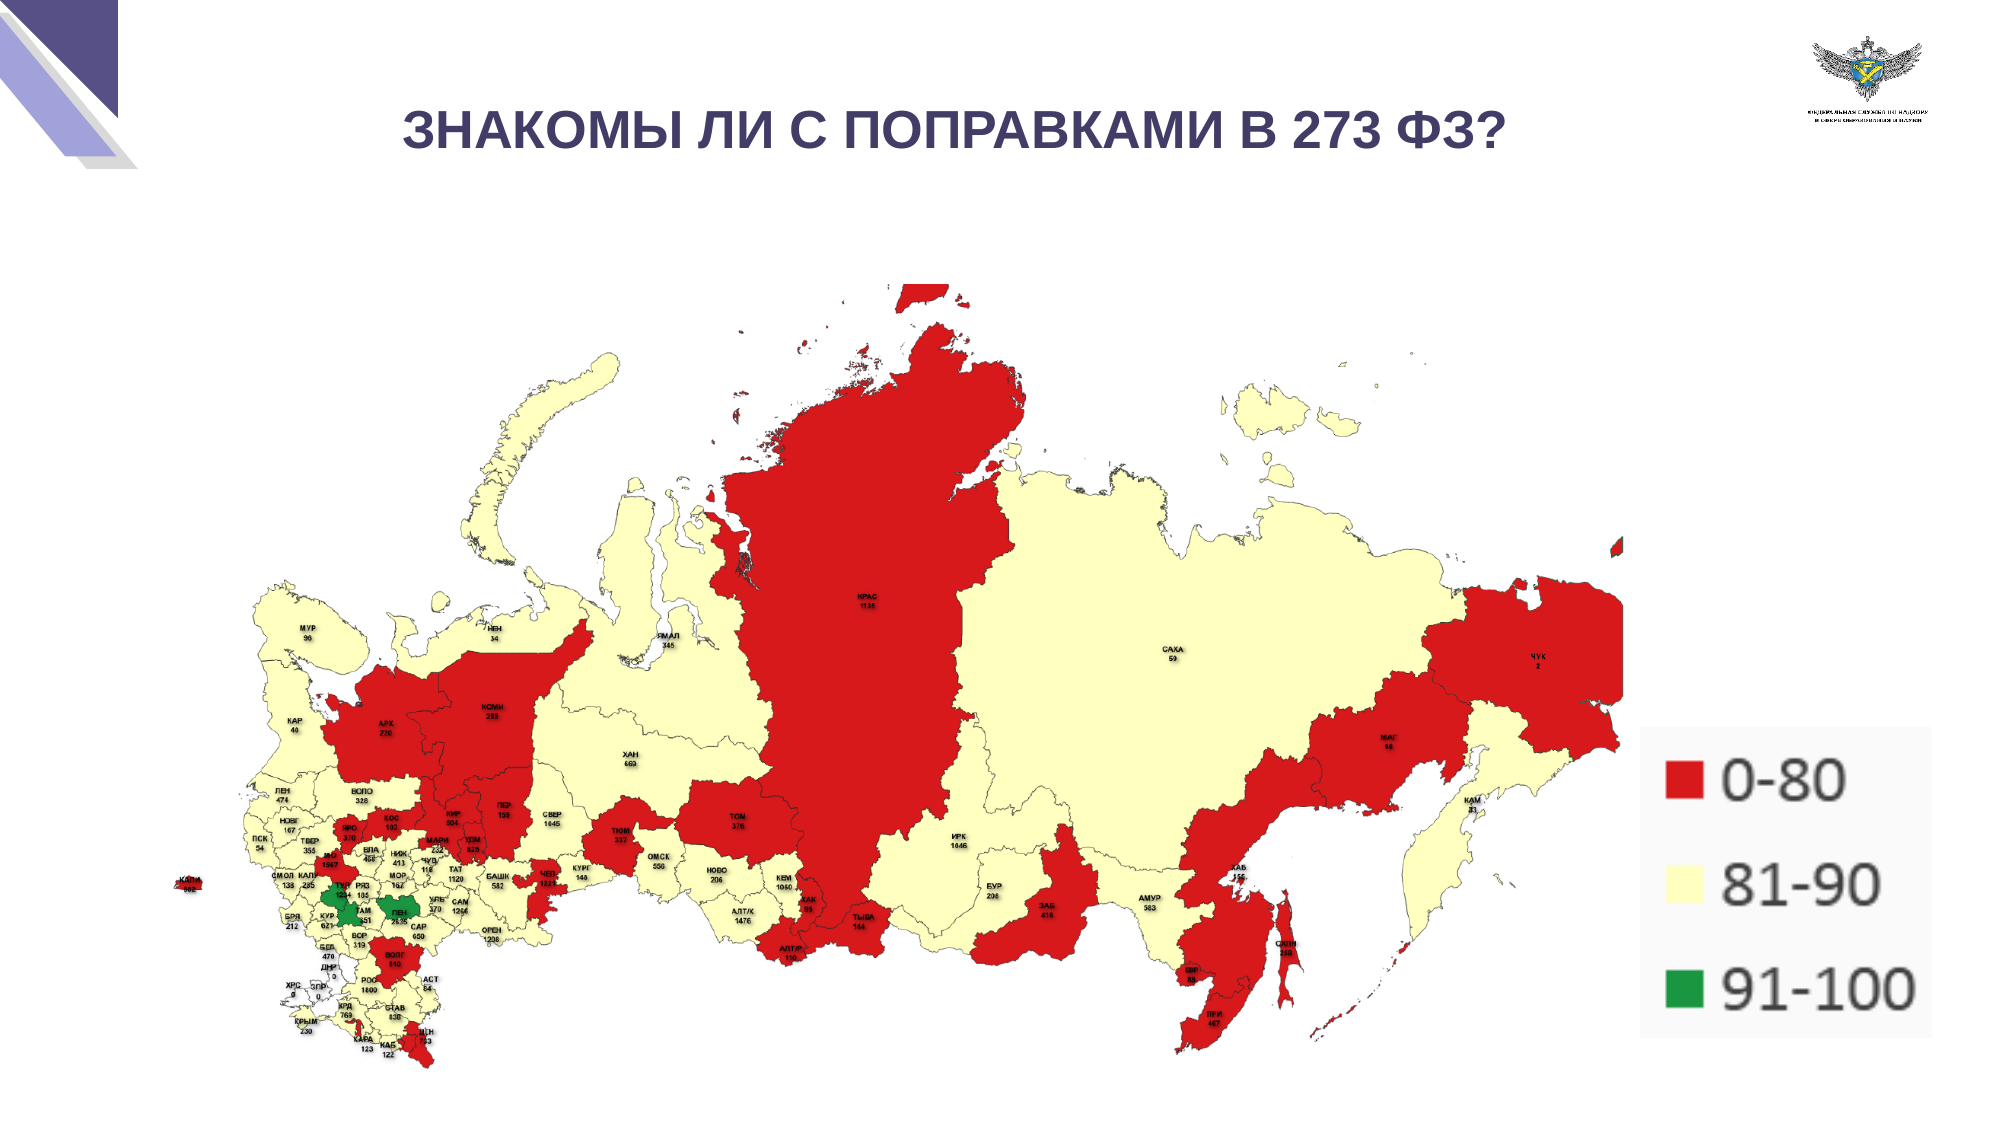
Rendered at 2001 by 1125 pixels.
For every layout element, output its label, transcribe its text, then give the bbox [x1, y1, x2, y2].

picture [0, 284, 1987, 1094]
text_box ЗНАКОМЫ ЛИ С ПОПРАВКАМИ В 273 ФЗ? [387, 88, 1563, 167]
picture [1808, 35, 1928, 122]
